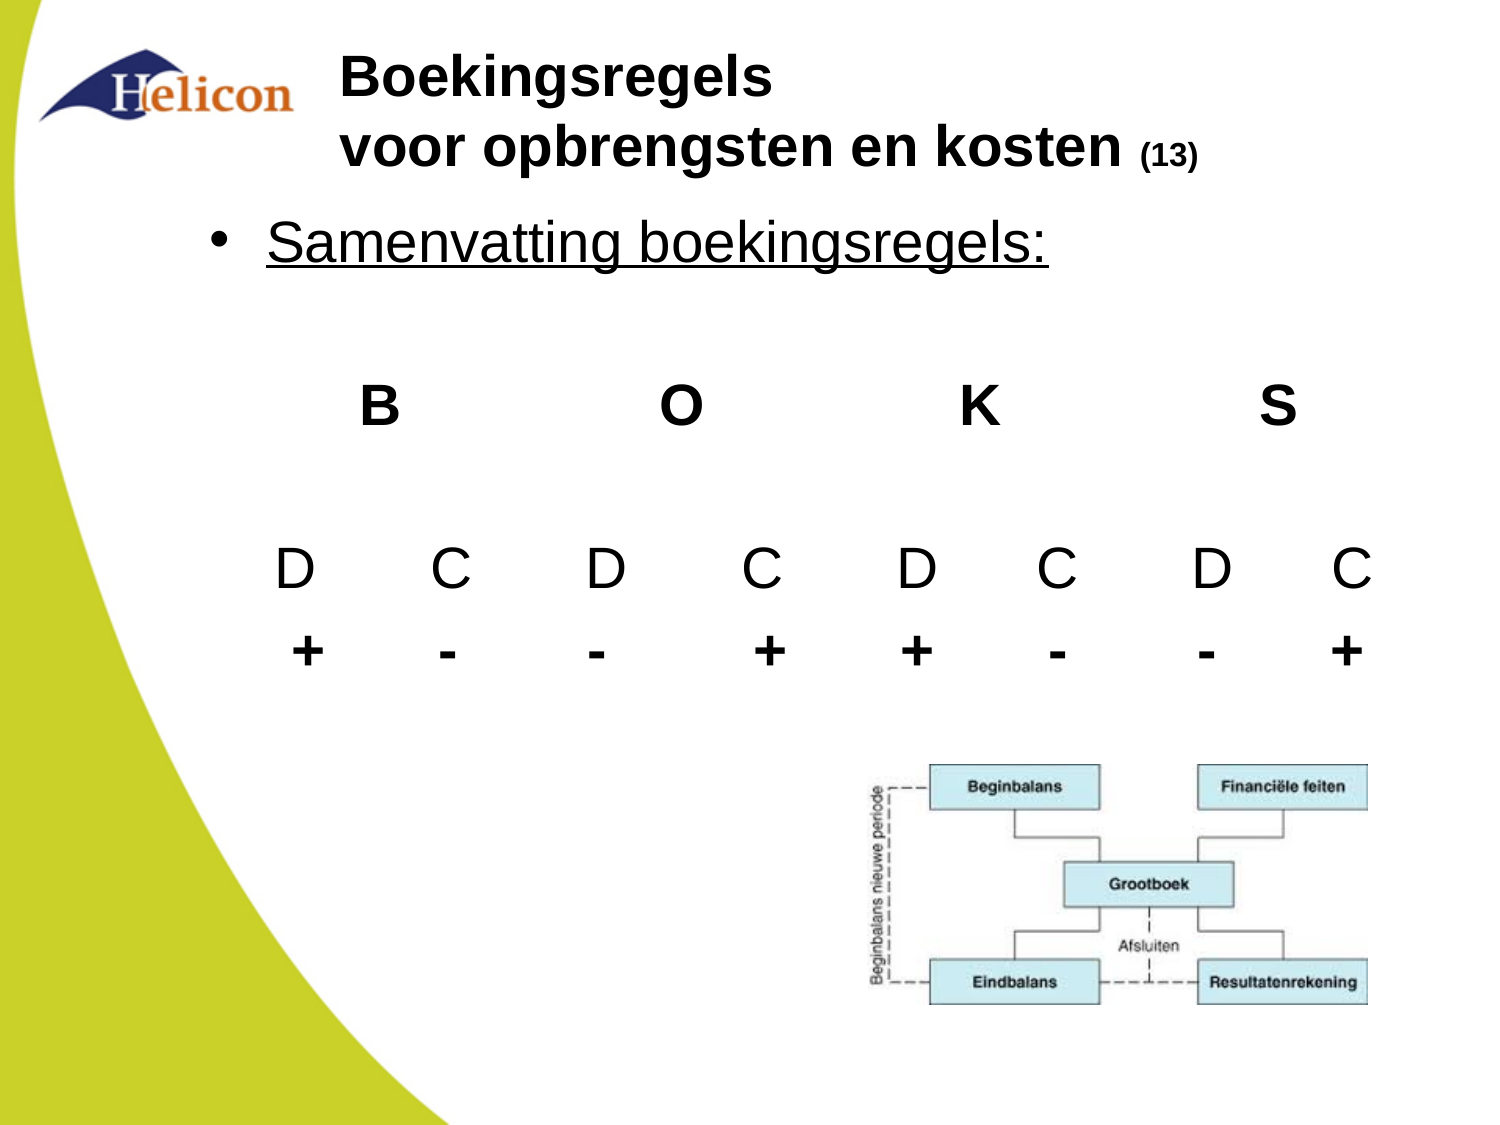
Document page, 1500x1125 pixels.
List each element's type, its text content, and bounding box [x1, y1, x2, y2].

picture [0, 0, 1500, 1125]
title Boekingsregels voor opbrengsten en kosten (13) [324, 54, 1415, 161]
list Samenvatting boekingsregels: B O K S D C D C D C D C + - - + + - - + [194, 196, 1425, 1005]
